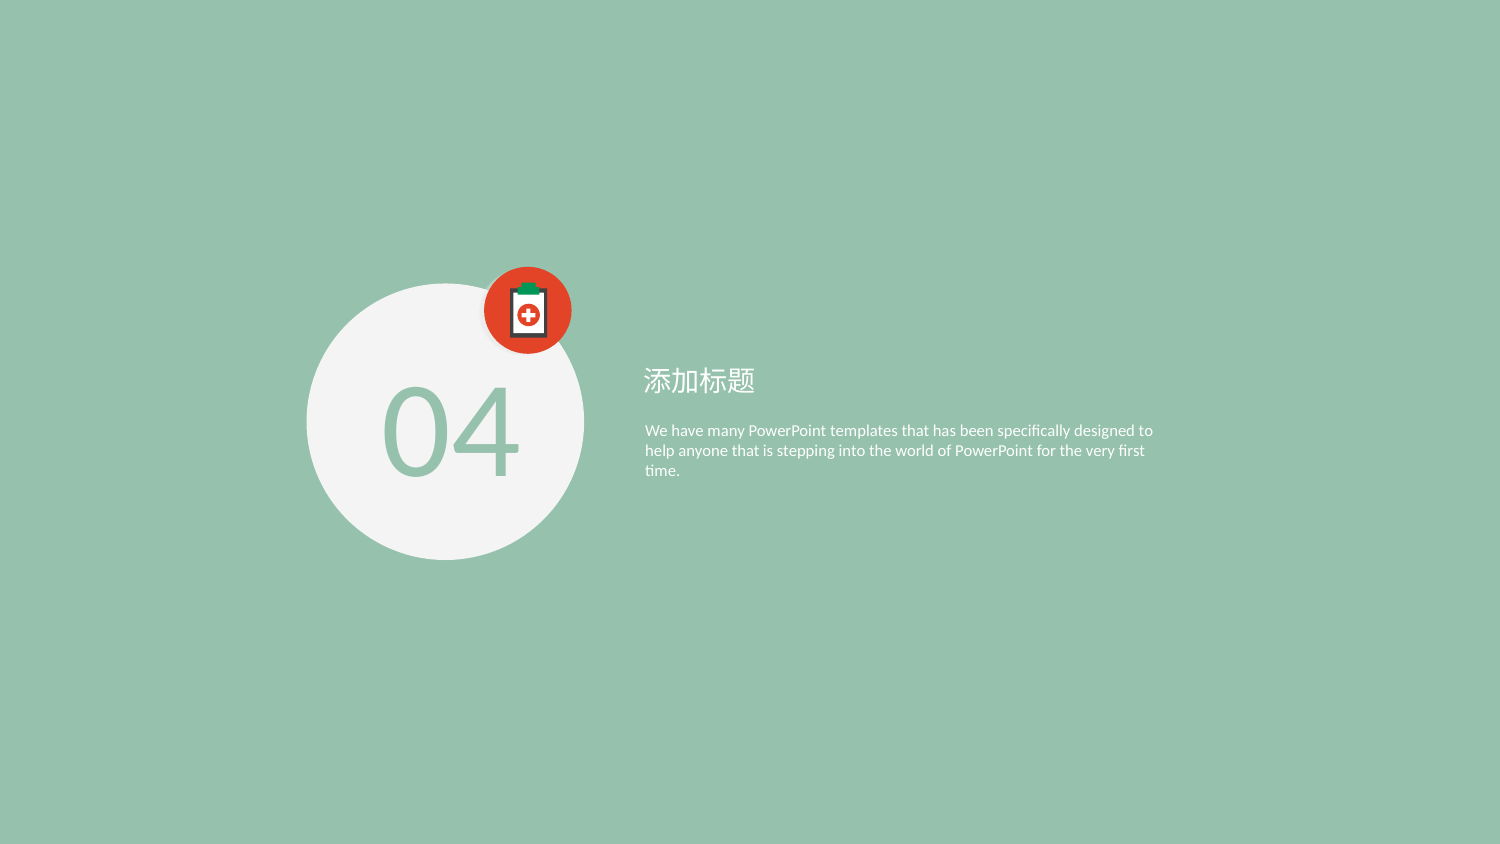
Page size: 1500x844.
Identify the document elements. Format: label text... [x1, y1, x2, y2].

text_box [484, 266, 572, 354]
text_box 添加标题 [643, 362, 1135, 397]
text_box We have many PowerPoint templates that has been specifically designed to help anyone that is stepping into the world of PowerPoint for the very first time. [630, 412, 1174, 487]
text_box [306, 283, 585, 560]
